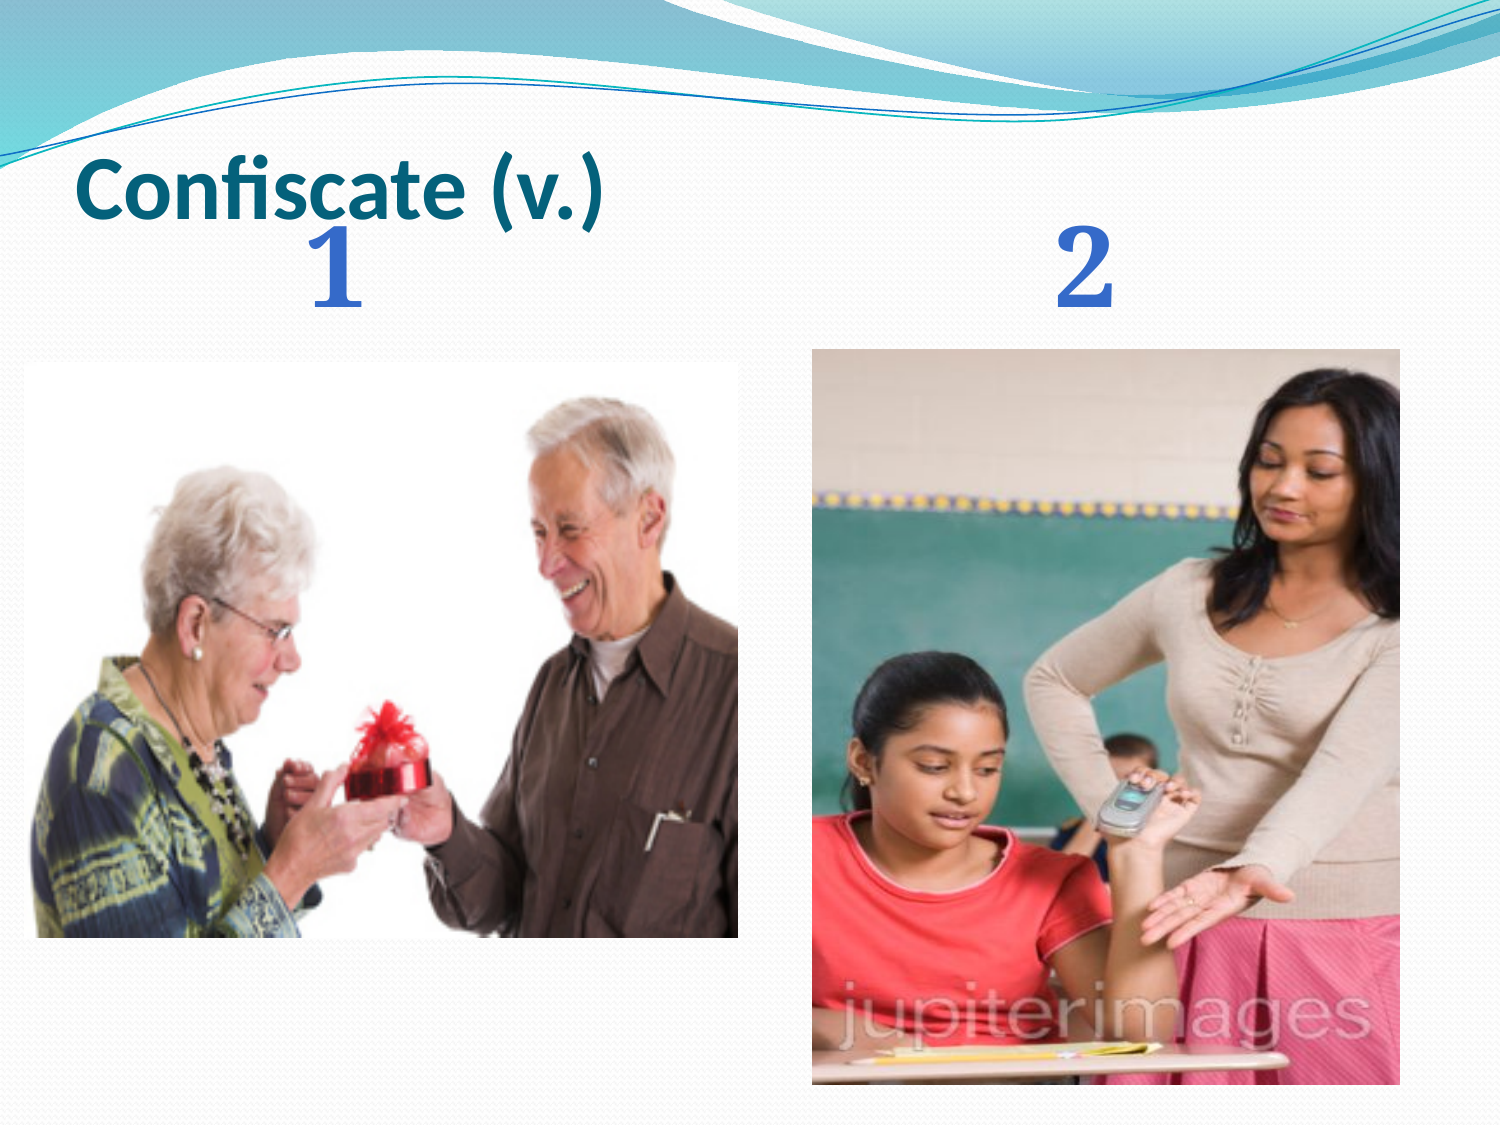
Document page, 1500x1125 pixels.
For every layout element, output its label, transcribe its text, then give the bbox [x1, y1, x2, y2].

picture [24, 362, 738, 938]
picture [812, 349, 1401, 1085]
text_box 1 [289, 187, 383, 338]
title Confiscate (v.) [75, 50, 1425, 238]
text_box 2 [1039, 187, 1133, 338]
